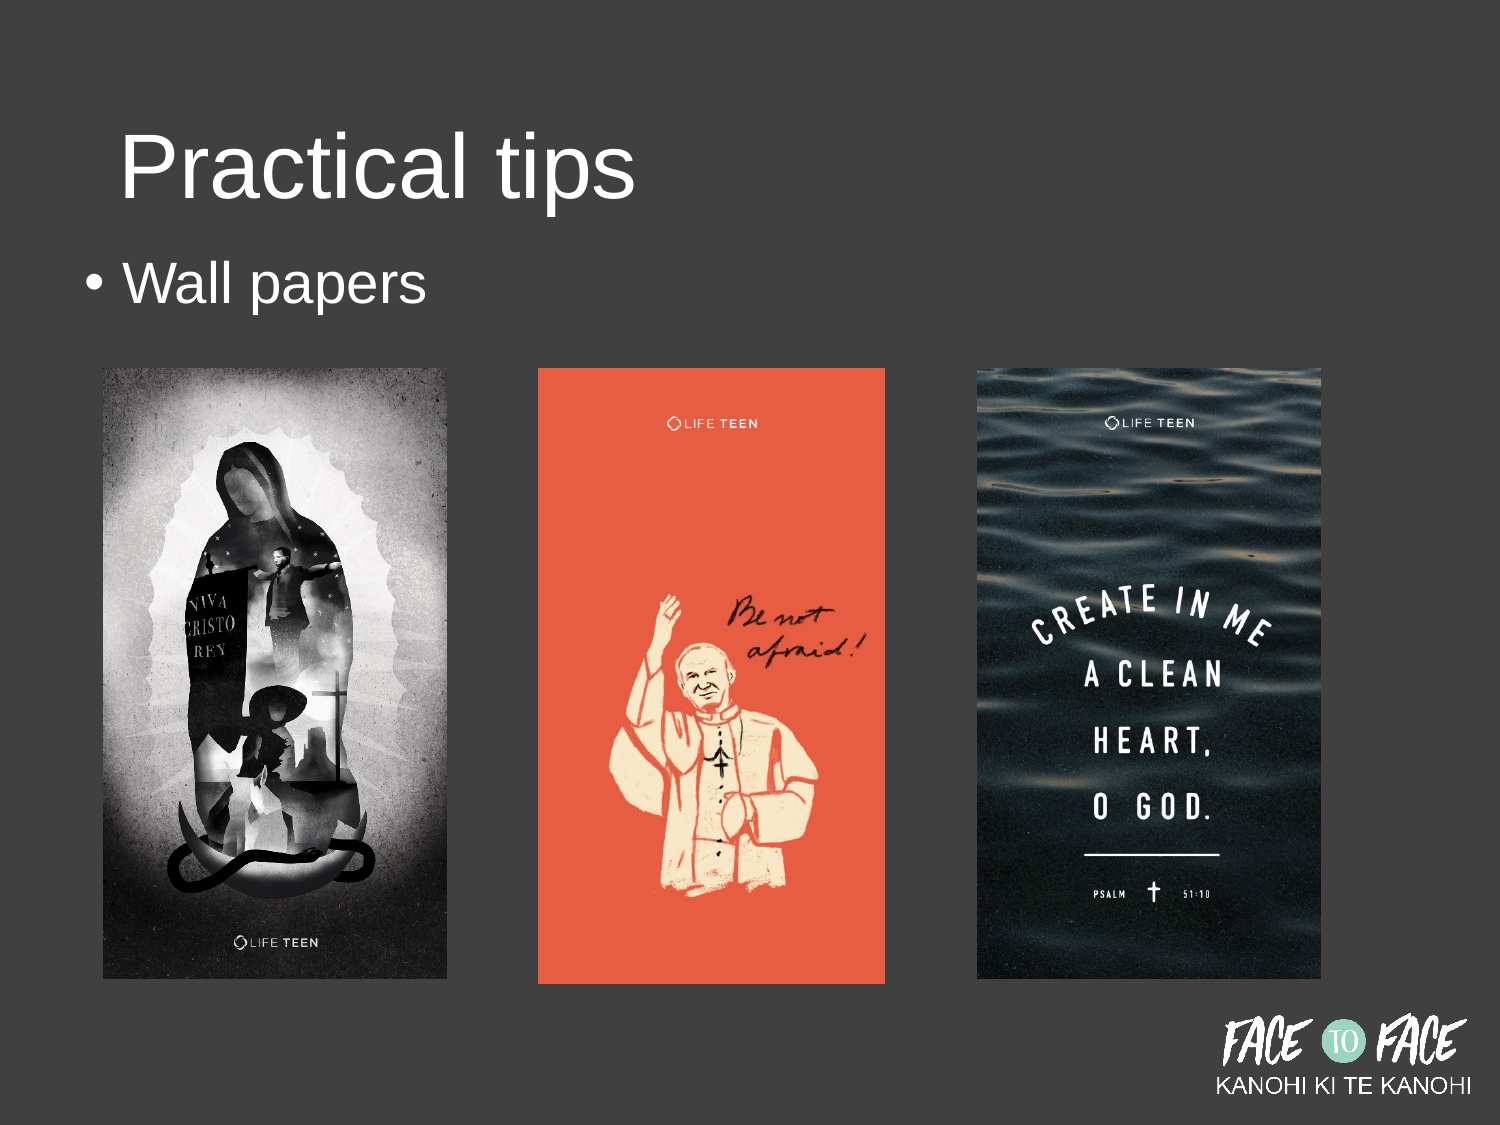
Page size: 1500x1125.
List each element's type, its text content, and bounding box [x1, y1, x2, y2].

title Practical tips [103, 59, 1397, 245]
picture [538, 368, 885, 984]
picture [1215, 1013, 1472, 1101]
list Wall papers [69, 245, 1500, 998]
picture [976, 368, 1321, 979]
picture [103, 368, 447, 979]
